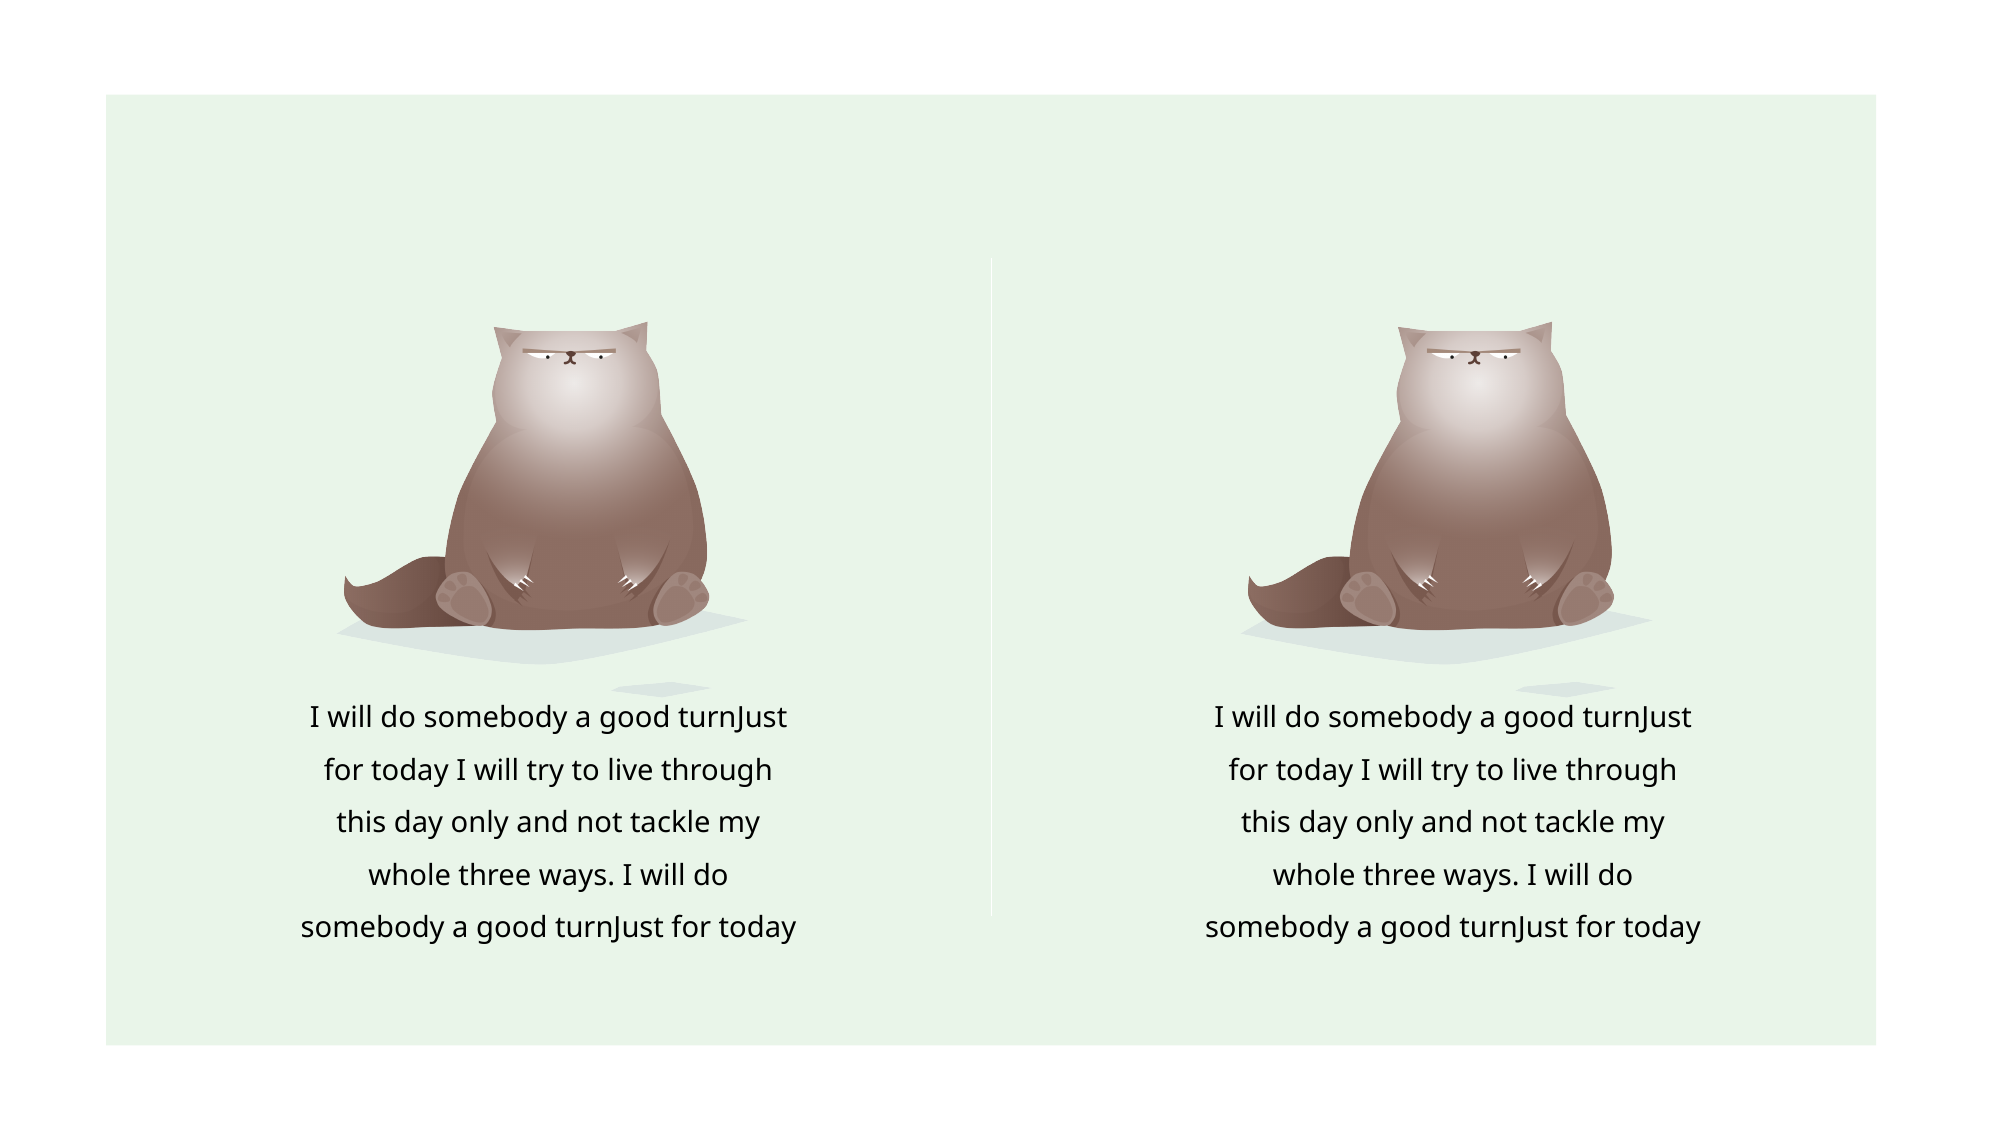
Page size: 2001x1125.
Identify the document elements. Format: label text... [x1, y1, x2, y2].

picture [316, 175, 939, 770]
text_box [105, 94, 1877, 1046]
picture [1221, 175, 1844, 770]
text_box I will do somebody a good turnJust for today I will try to live through this day only and not tackle my whole three ways. I will do somebody a good turnJust for today [284, 673, 813, 951]
text_box I will do somebody a good turnJust for today I will try to live through this day only and not tackle my whole three ways. I will do somebody a good turnJust for today [1189, 673, 1718, 951]
